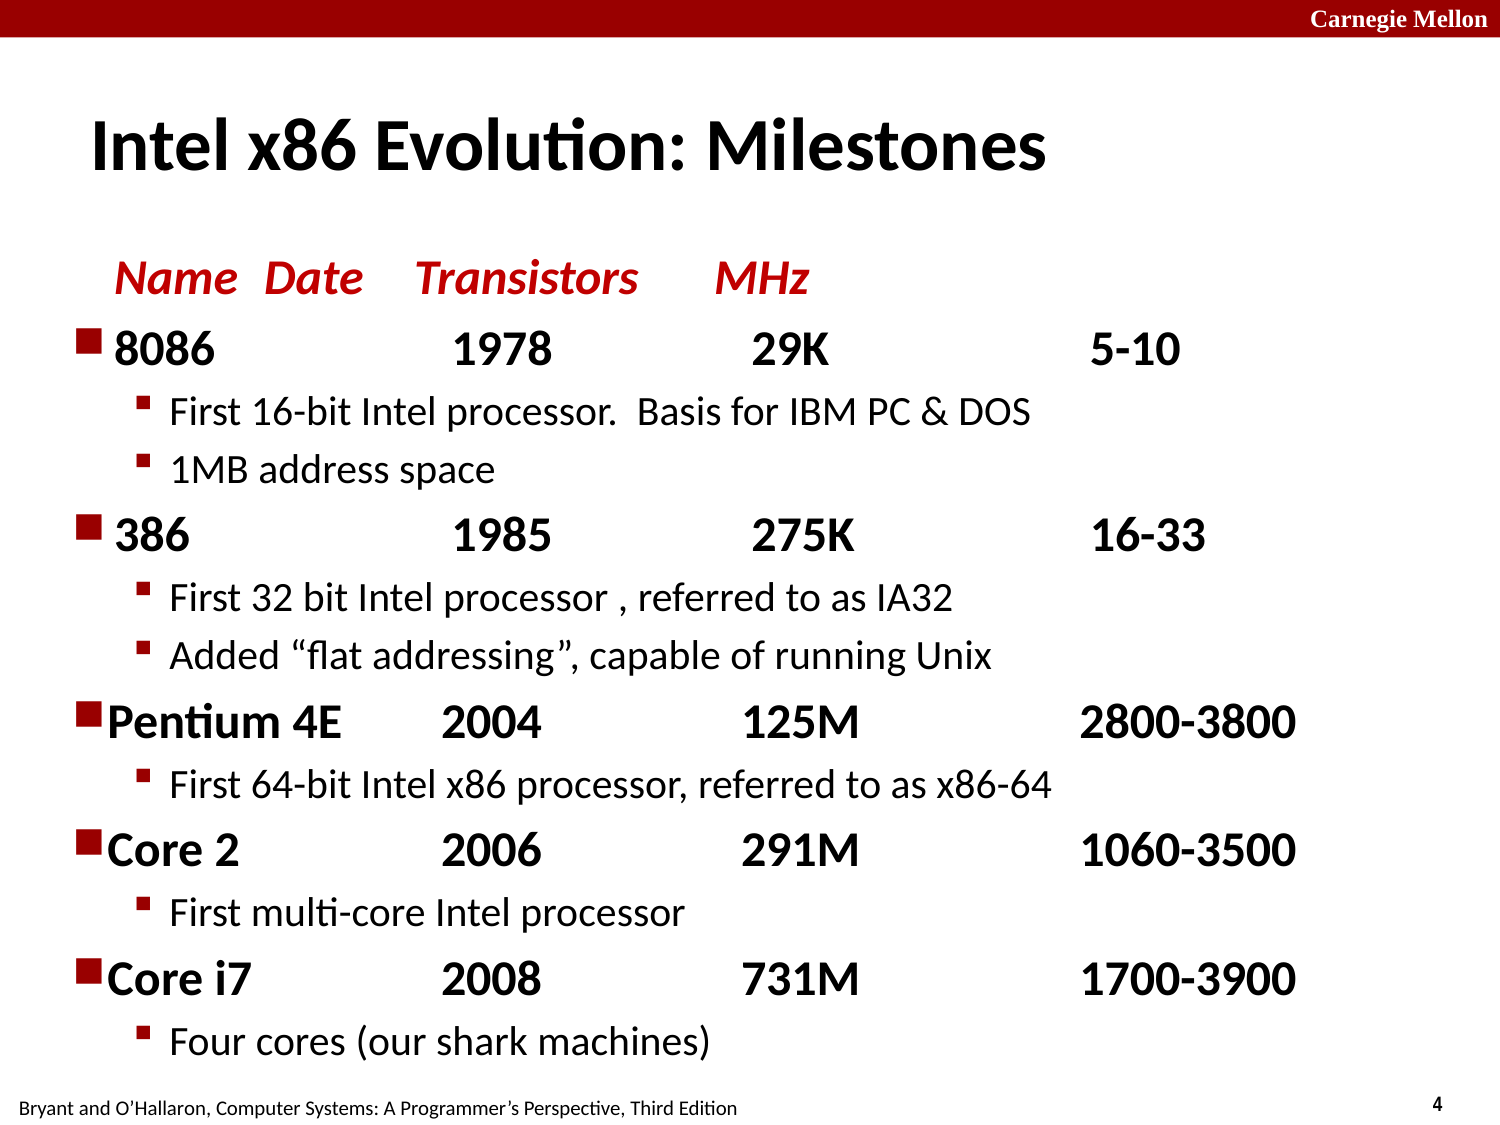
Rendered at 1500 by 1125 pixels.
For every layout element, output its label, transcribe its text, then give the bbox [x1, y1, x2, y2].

list Name Date Transistors MHz 8086 1978 29K 5-10 First 16-bit Intel processor. Basis for IBM PC & DOS 1MB address space 386 1985 275K 16-33 First 32 bit Intel processor , referred to as IA32 Added “flat addressing”, capable of running Unix Pentium 4E 2004 125M 2800-3800 First 64-bit Intel x86 processor, referred to as x86-64 Core 2 2006 291M 1060-3500 First multi-core Intel processor Core i7 2008 731M 1700-3900 Four cores (our shark machines) [62, 237, 1363, 1076]
title Intel x86 Evolution: Milestones [74, 93, 1426, 188]
